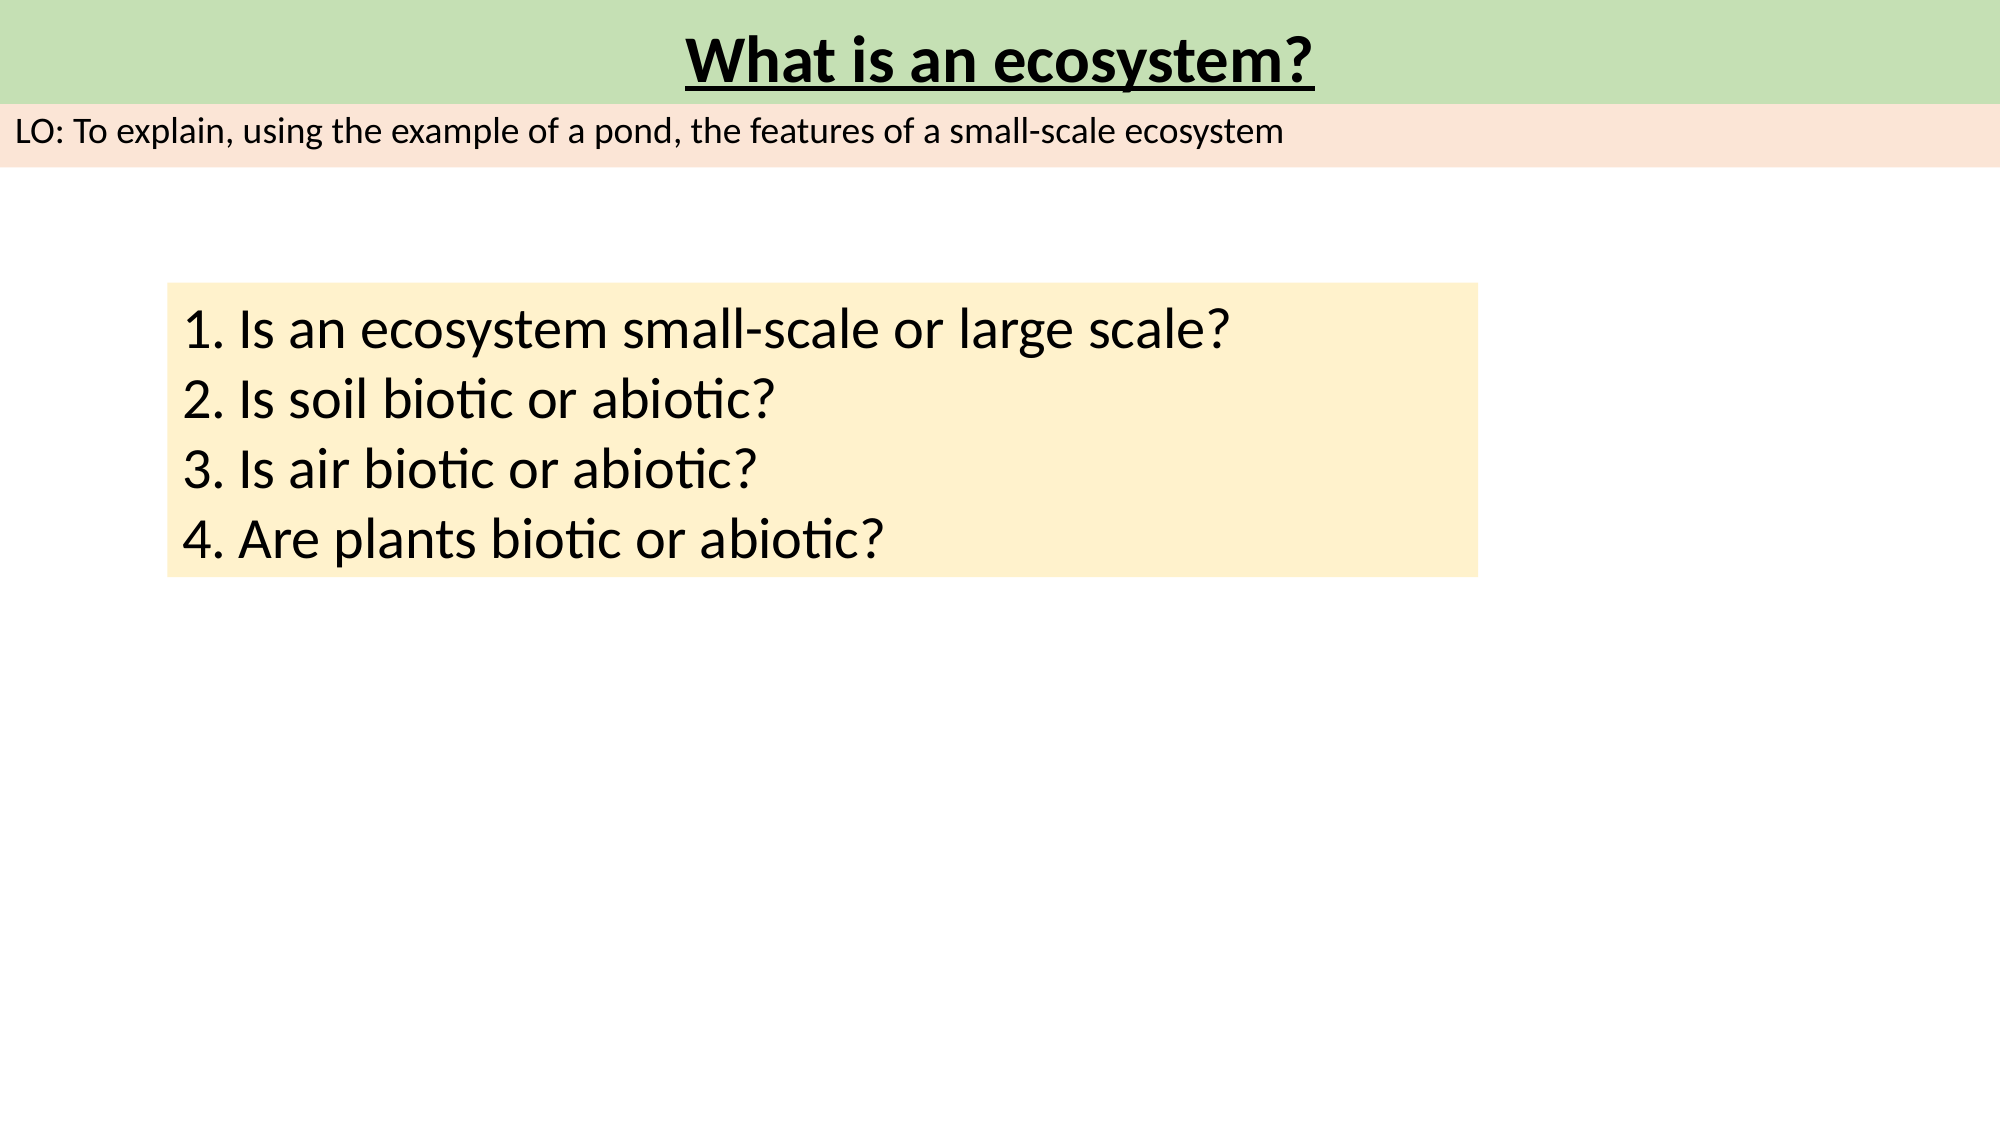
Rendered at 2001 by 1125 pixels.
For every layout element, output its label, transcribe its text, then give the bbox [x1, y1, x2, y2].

text_box Is an ecosystem small-scale or large scale? Is soil biotic or abiotic? Is air biotic or abiotic? Are plants biotic or abiotic? [167, 282, 1479, 578]
subtitle LO: To explain, using the example of a pond, the features of a small-scale ecosystem [0, 104, 2000, 168]
title What is an ecosystem? [0, 0, 2000, 104]
